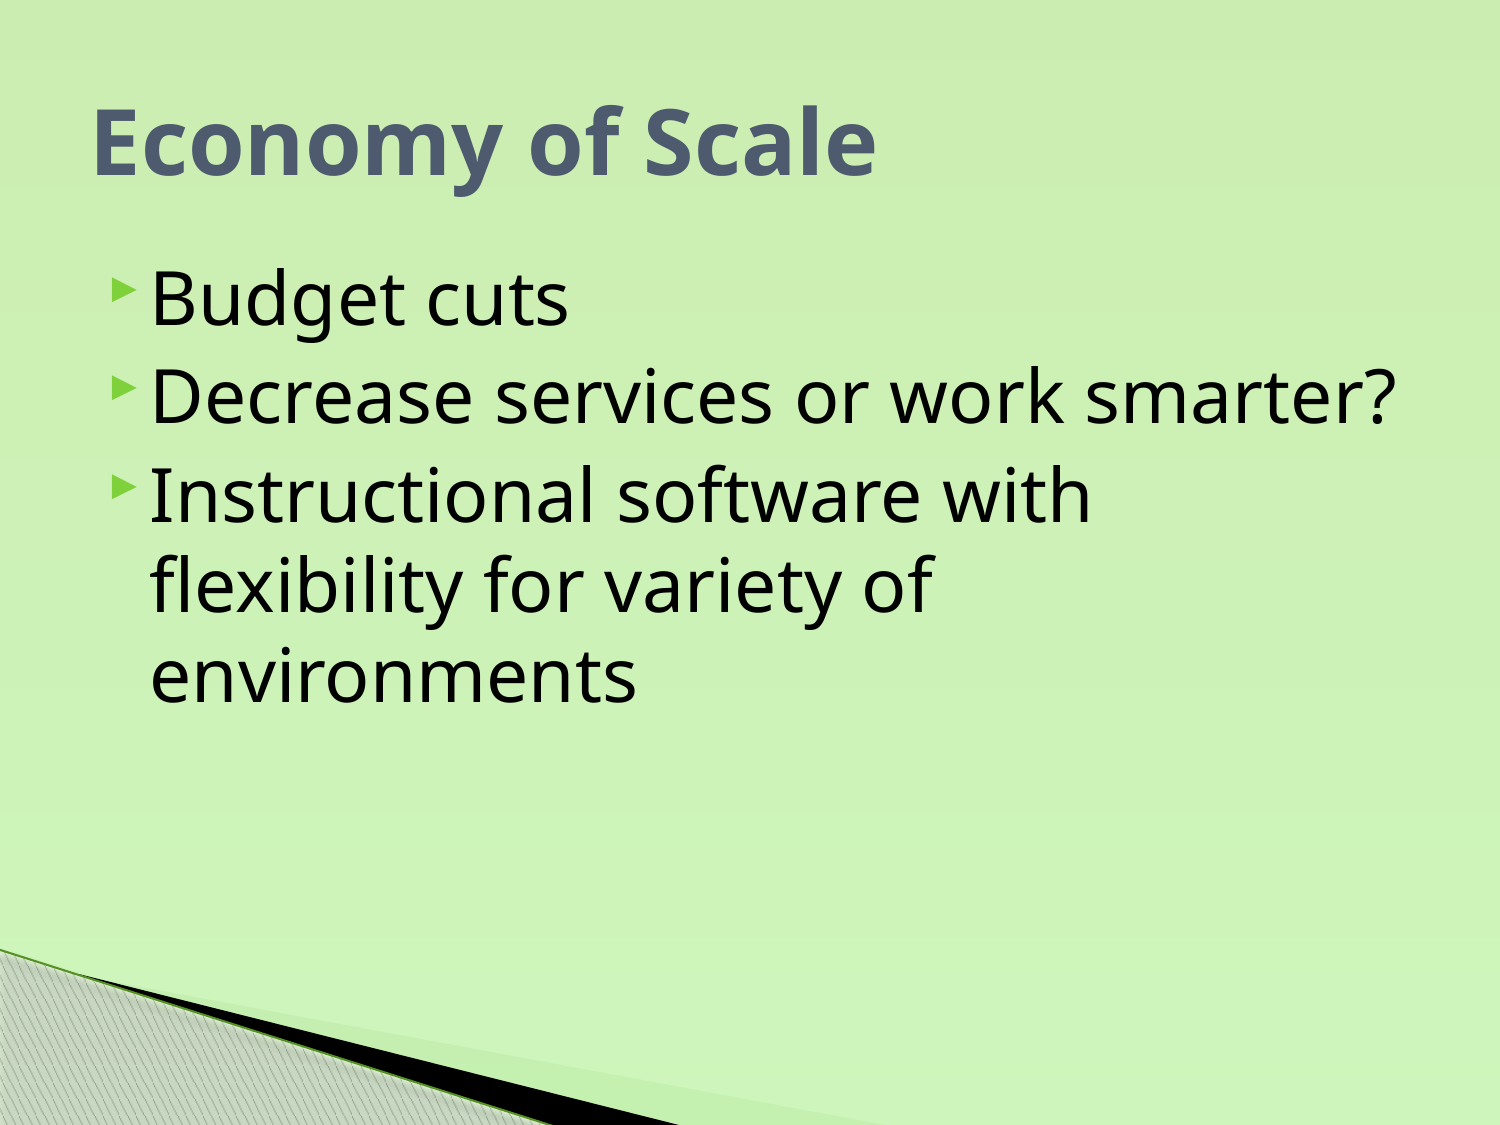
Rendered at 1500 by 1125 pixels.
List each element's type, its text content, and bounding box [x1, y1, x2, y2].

title Economy of Scale [75, 45, 1425, 233]
list Budget cuts Decrease services or work smarter? Instructional software with flexibility for variety of environments [75, 243, 1425, 986]
